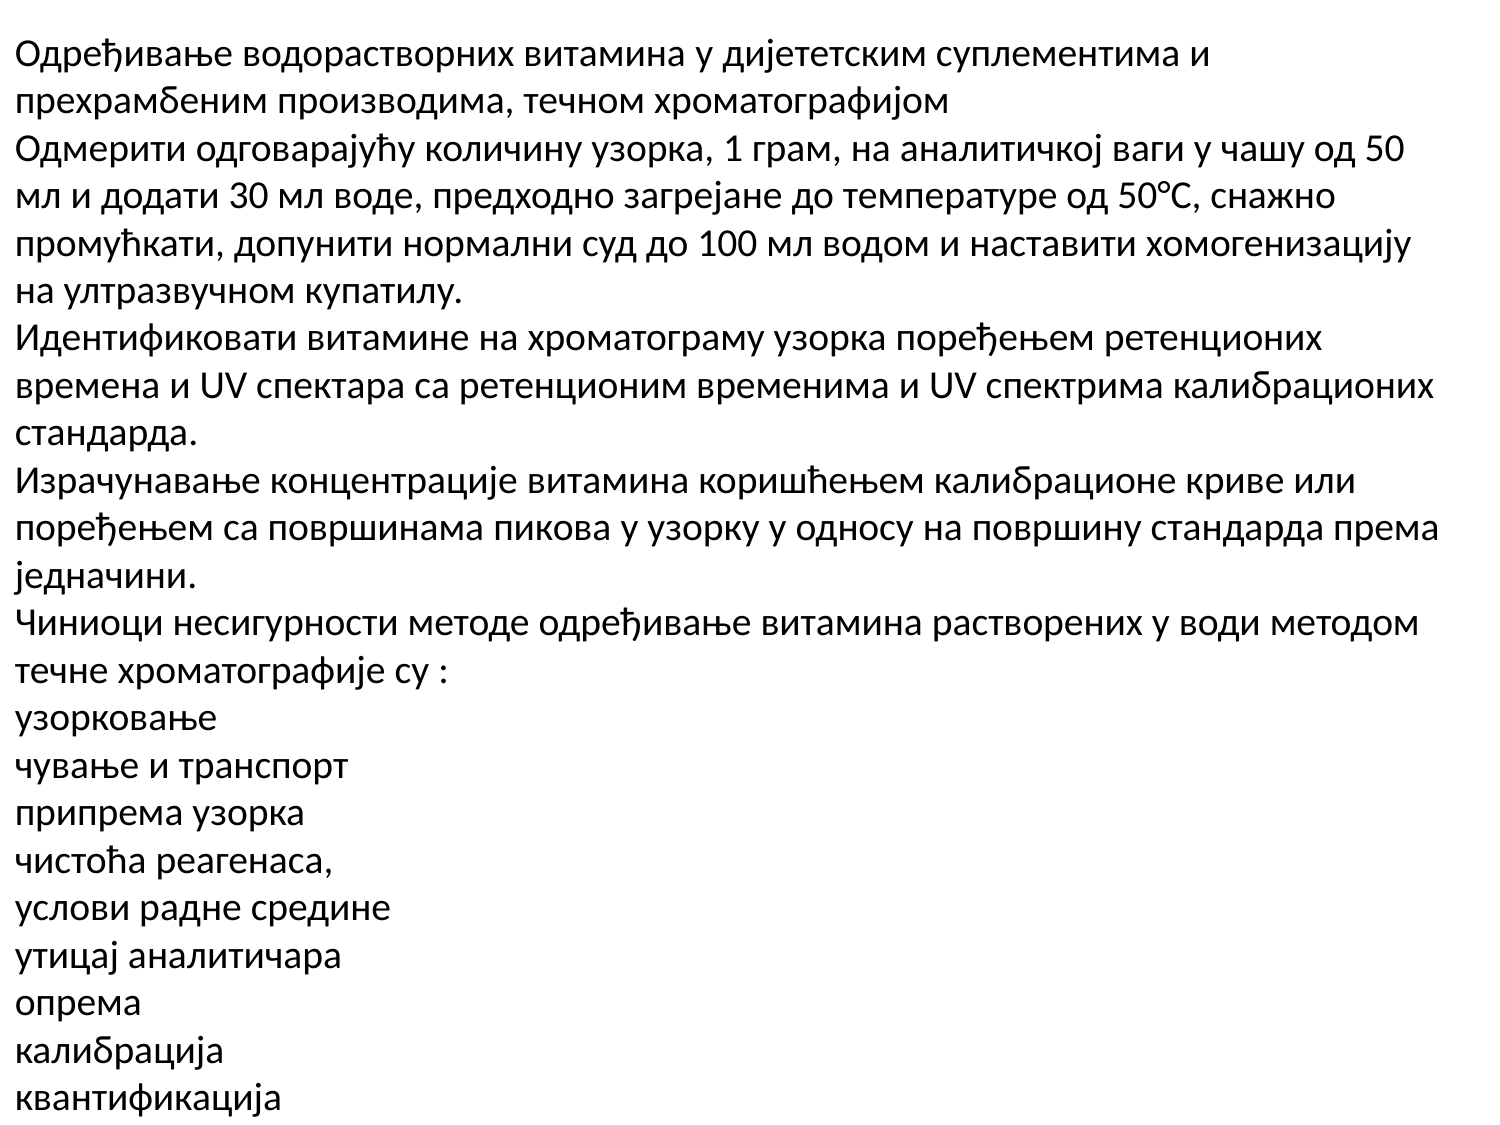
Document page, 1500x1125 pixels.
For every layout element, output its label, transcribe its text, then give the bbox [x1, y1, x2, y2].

text_box Одређивање водорастворних витамина у дијететским суплементима и прехрамбеним производима, течном хроматографијом Одмерити одговарајућу количину узорка, 1 грам, на аналитичкој ваги у чашу од 50 мл и додати 30 мл воде, предходно загрејане до температуре од 50°C, снажно промућкати, допунити нормални суд до 100 мл водом и наставити хомогенизацију на ултразвучном купатилу. Идентификовати витамине на хроматограму узорка поређењем ретенционих времена и UV спектара са ретенционим временима и UV спектрима калибрационих стандарда. Израчунавање концентрације витамина коришћењем калибрационе криве или поређењем са површинама пикова у узорку у односу на површину стандарда према једначини. Чиниоци несигурности методе одређивање витамина растворених у води методом течне хроматографије су : узорковање чување и транспорт припрема узорка чистоћа реагенаса, услови радне средине утицај аналитичара опрема калибрација квантификација [0, 19, 1459, 1125]
